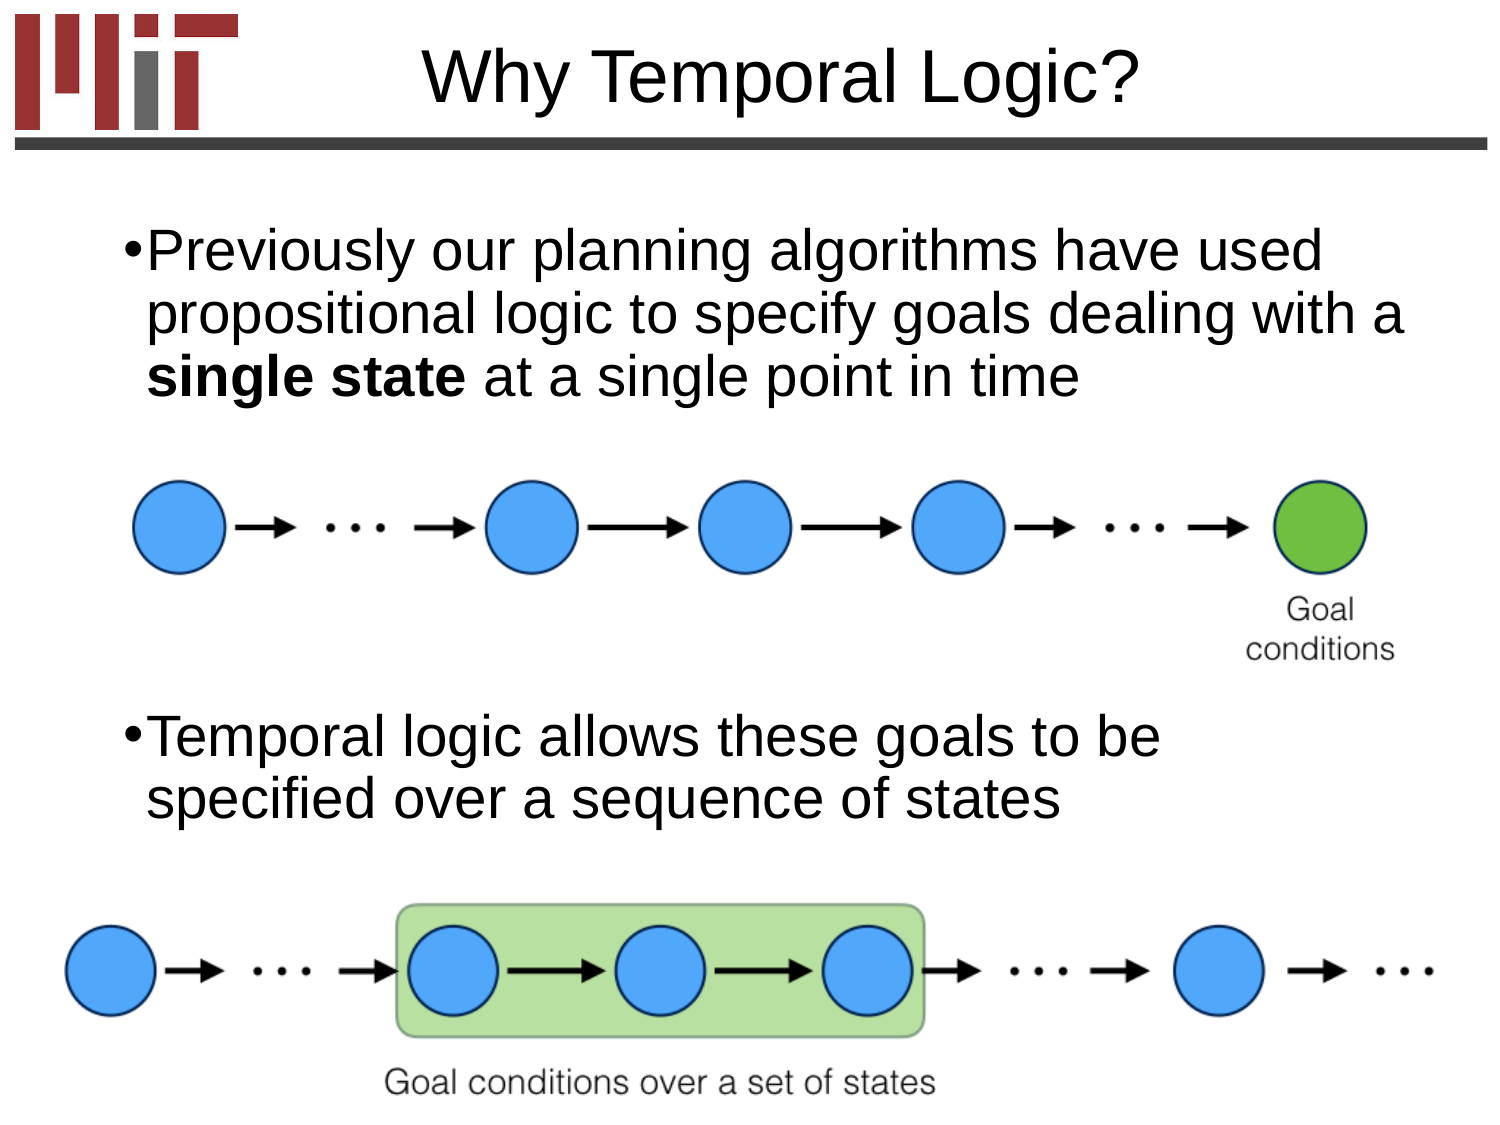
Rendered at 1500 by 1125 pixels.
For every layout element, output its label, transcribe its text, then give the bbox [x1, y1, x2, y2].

list Previously our planning algorithms have used propositional logic to specify goals dealing with a single state at a single point in time [75, 212, 1425, 438]
list Temporal logic allows these goals to be specified over a sequence of states [75, 691, 1425, 861]
picture [55, 439, 1445, 683]
picture [15, 14, 238, 130]
title Why Temporal Logic? [237, 15, 1325, 130]
picture [0, 862, 1500, 1125]
